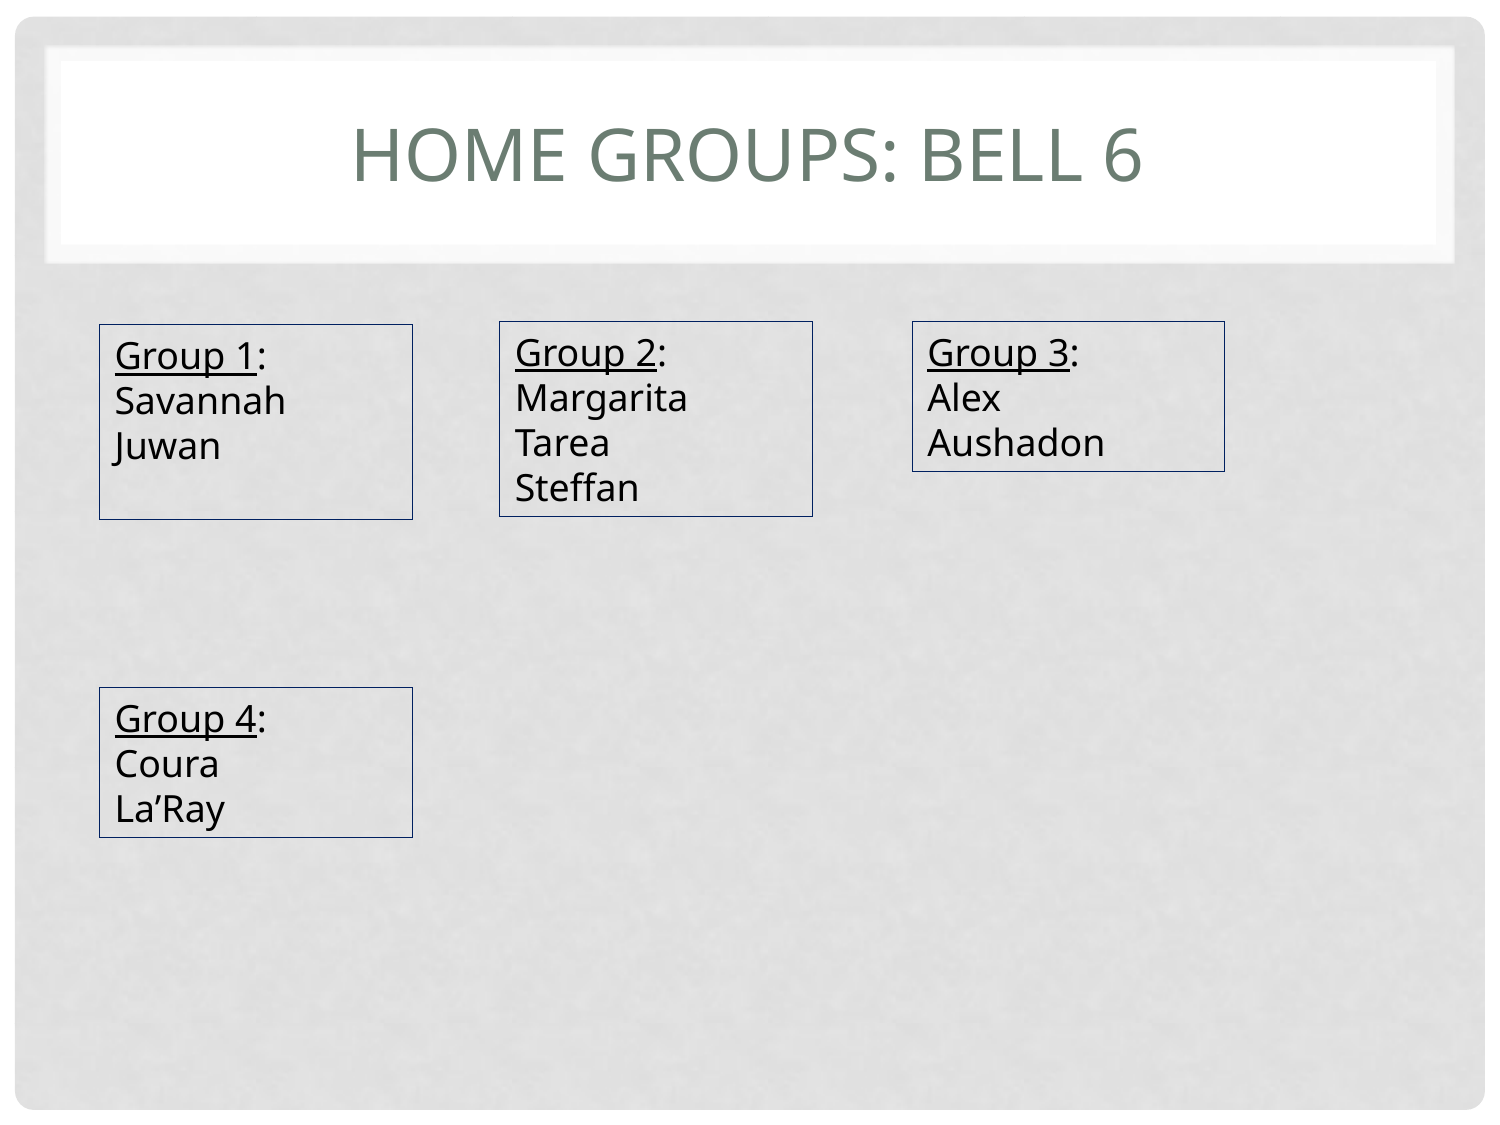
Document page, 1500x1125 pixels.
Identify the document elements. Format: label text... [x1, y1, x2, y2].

text_box Group 1: Savannah Juwan [99, 324, 413, 520]
text_box Group 3: Alex Aushadon [912, 321, 1225, 472]
title Home Groups: bell 6 [69, 66, 1425, 238]
text_box Group 2: Margarita Tarea Steffan [499, 321, 813, 517]
text_box Group 4: Coura La’Ray [99, 687, 413, 838]
